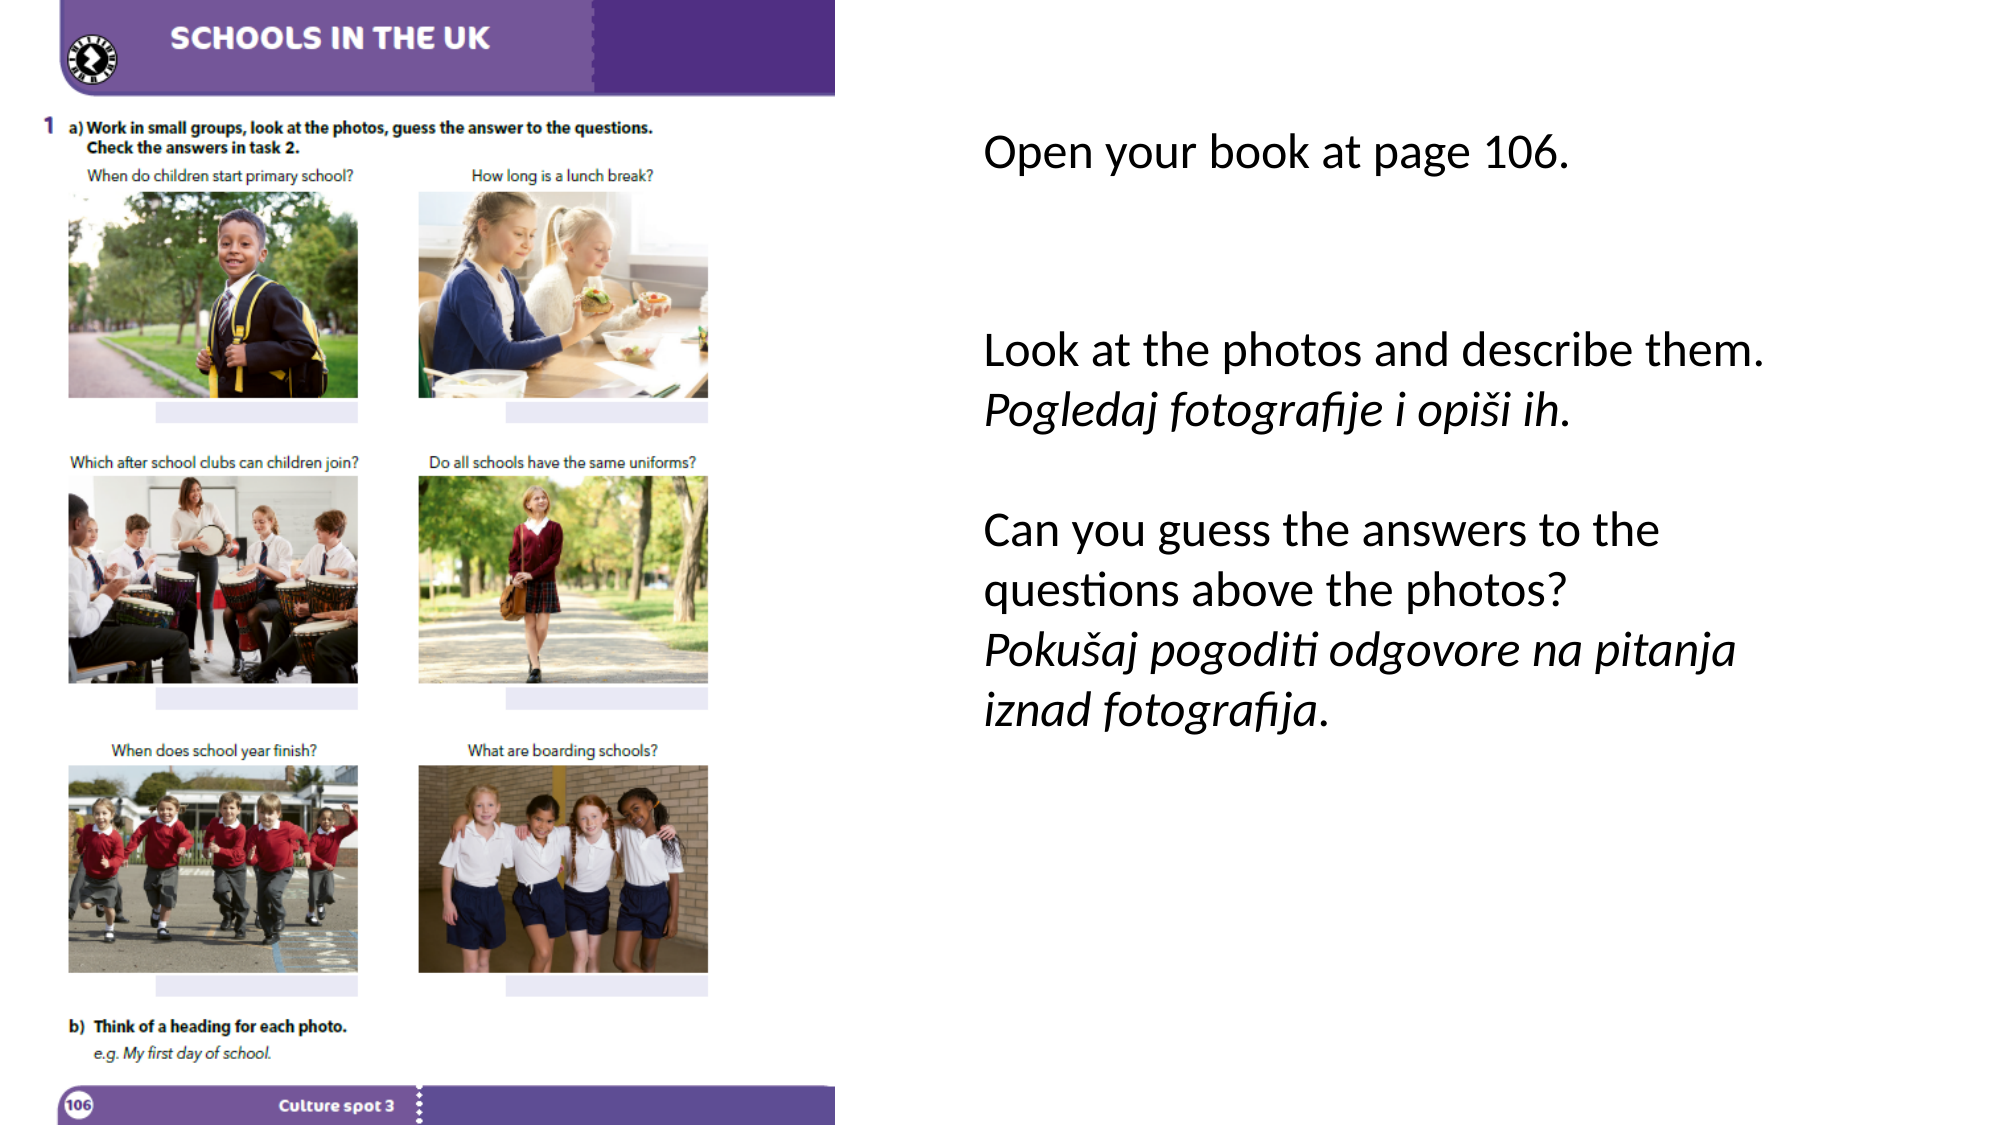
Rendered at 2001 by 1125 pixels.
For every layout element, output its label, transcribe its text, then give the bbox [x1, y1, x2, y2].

text_box Look at the photos and describe them. Pogledaj fotografije i opiši ih. Can you guess the answers to the questions above the photos? Pokušaj pogoditi odgovore na pitanja iznad fotografija. [968, 309, 1791, 745]
text_box Open your book at page 106. [968, 110, 1854, 186]
picture [0, 0, 835, 1125]
